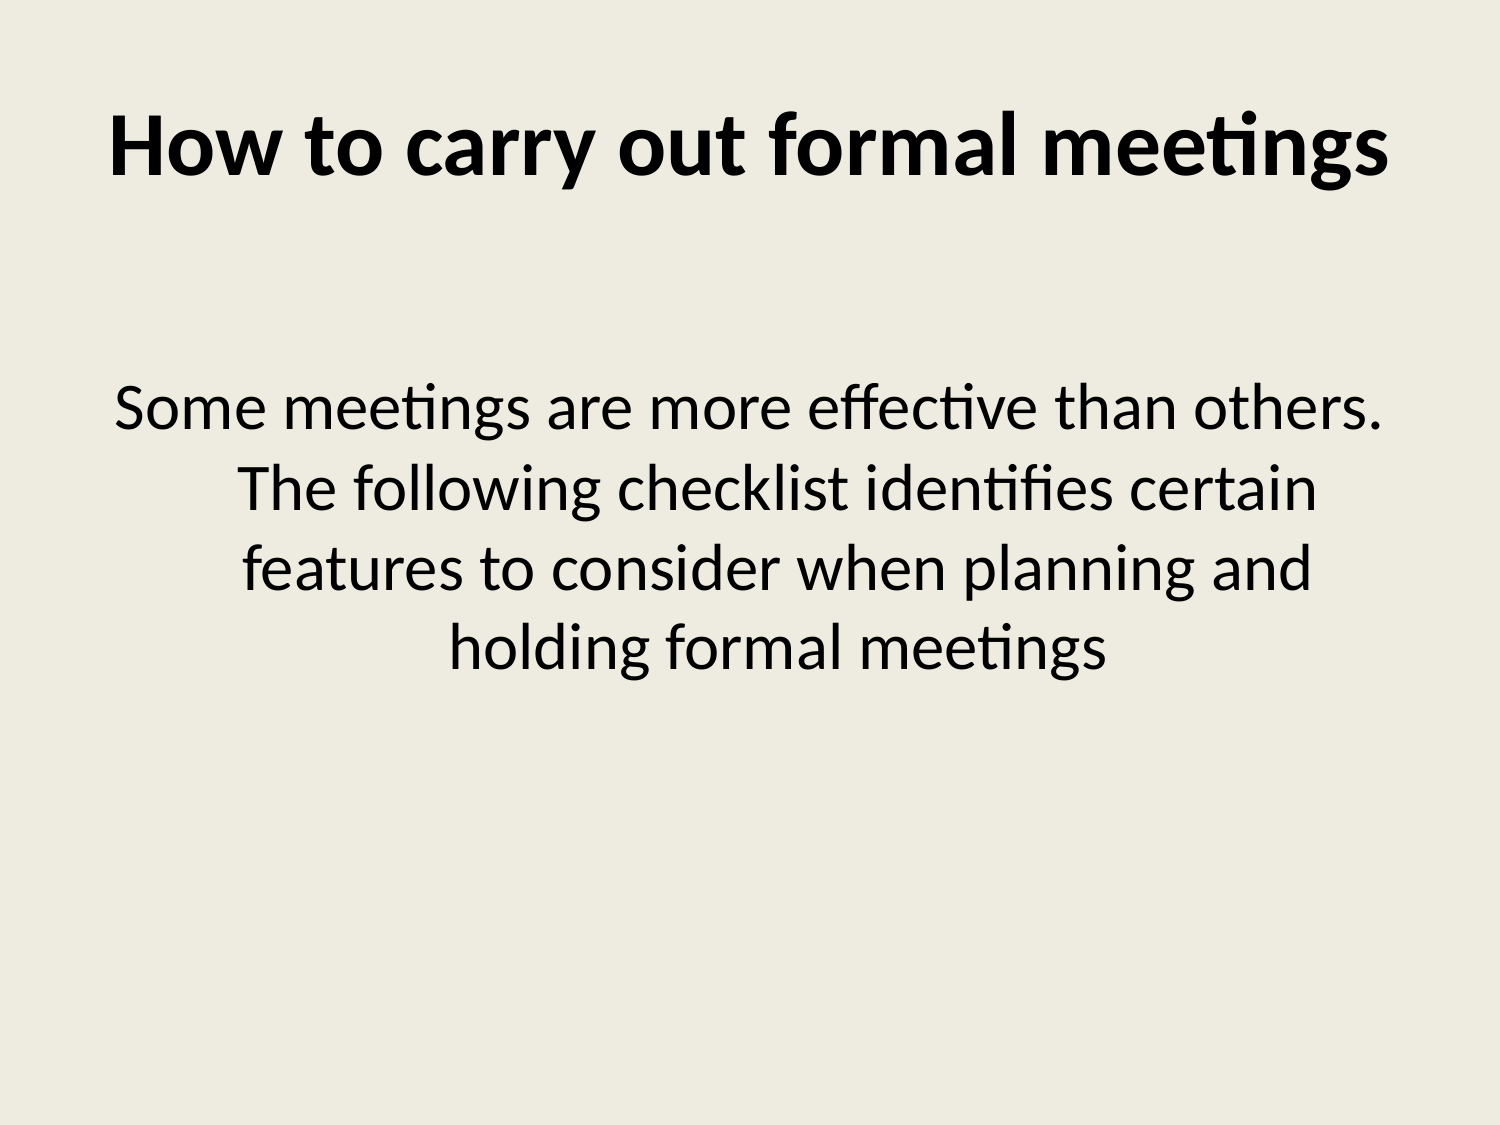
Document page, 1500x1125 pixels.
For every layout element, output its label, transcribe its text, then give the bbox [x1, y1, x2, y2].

list Some meetings are more effective than others. The following checklist identifies certain features to consider when planning and holding formal meetings [75, 262, 1425, 1005]
title How to carry out formal meetings [75, 45, 1425, 233]
